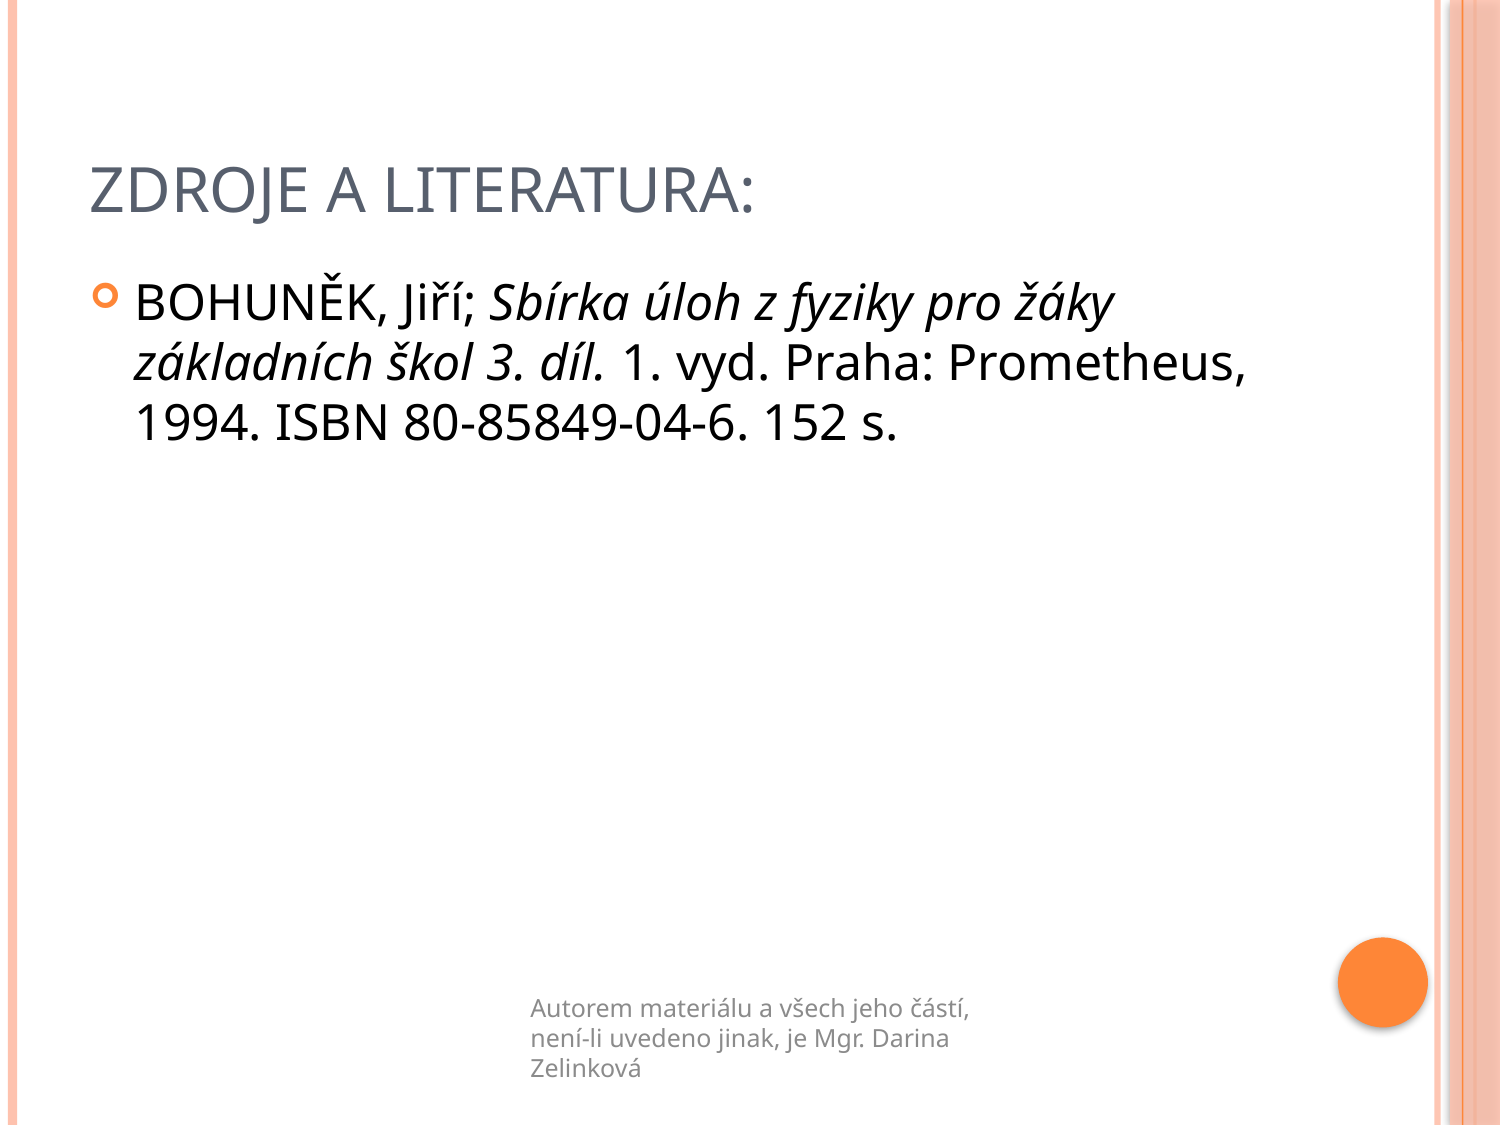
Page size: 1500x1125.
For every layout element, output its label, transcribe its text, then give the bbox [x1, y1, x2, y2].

footer Autorem materiálu a všech jeho částí, není-li uvedeno jinak, je Mgr. Darina Zelinková [515, 1007, 991, 1068]
title Zdroje a literatura: [75, 45, 1300, 233]
list BOHUNĚK, Jiří; Sbírka úloh z fyziky pro žáky základních škol 3. díl. 1. vyd. Praha: Prometheus, 1994. ISBN 80-85849-04-6. 152 s. [75, 262, 1300, 1062]
